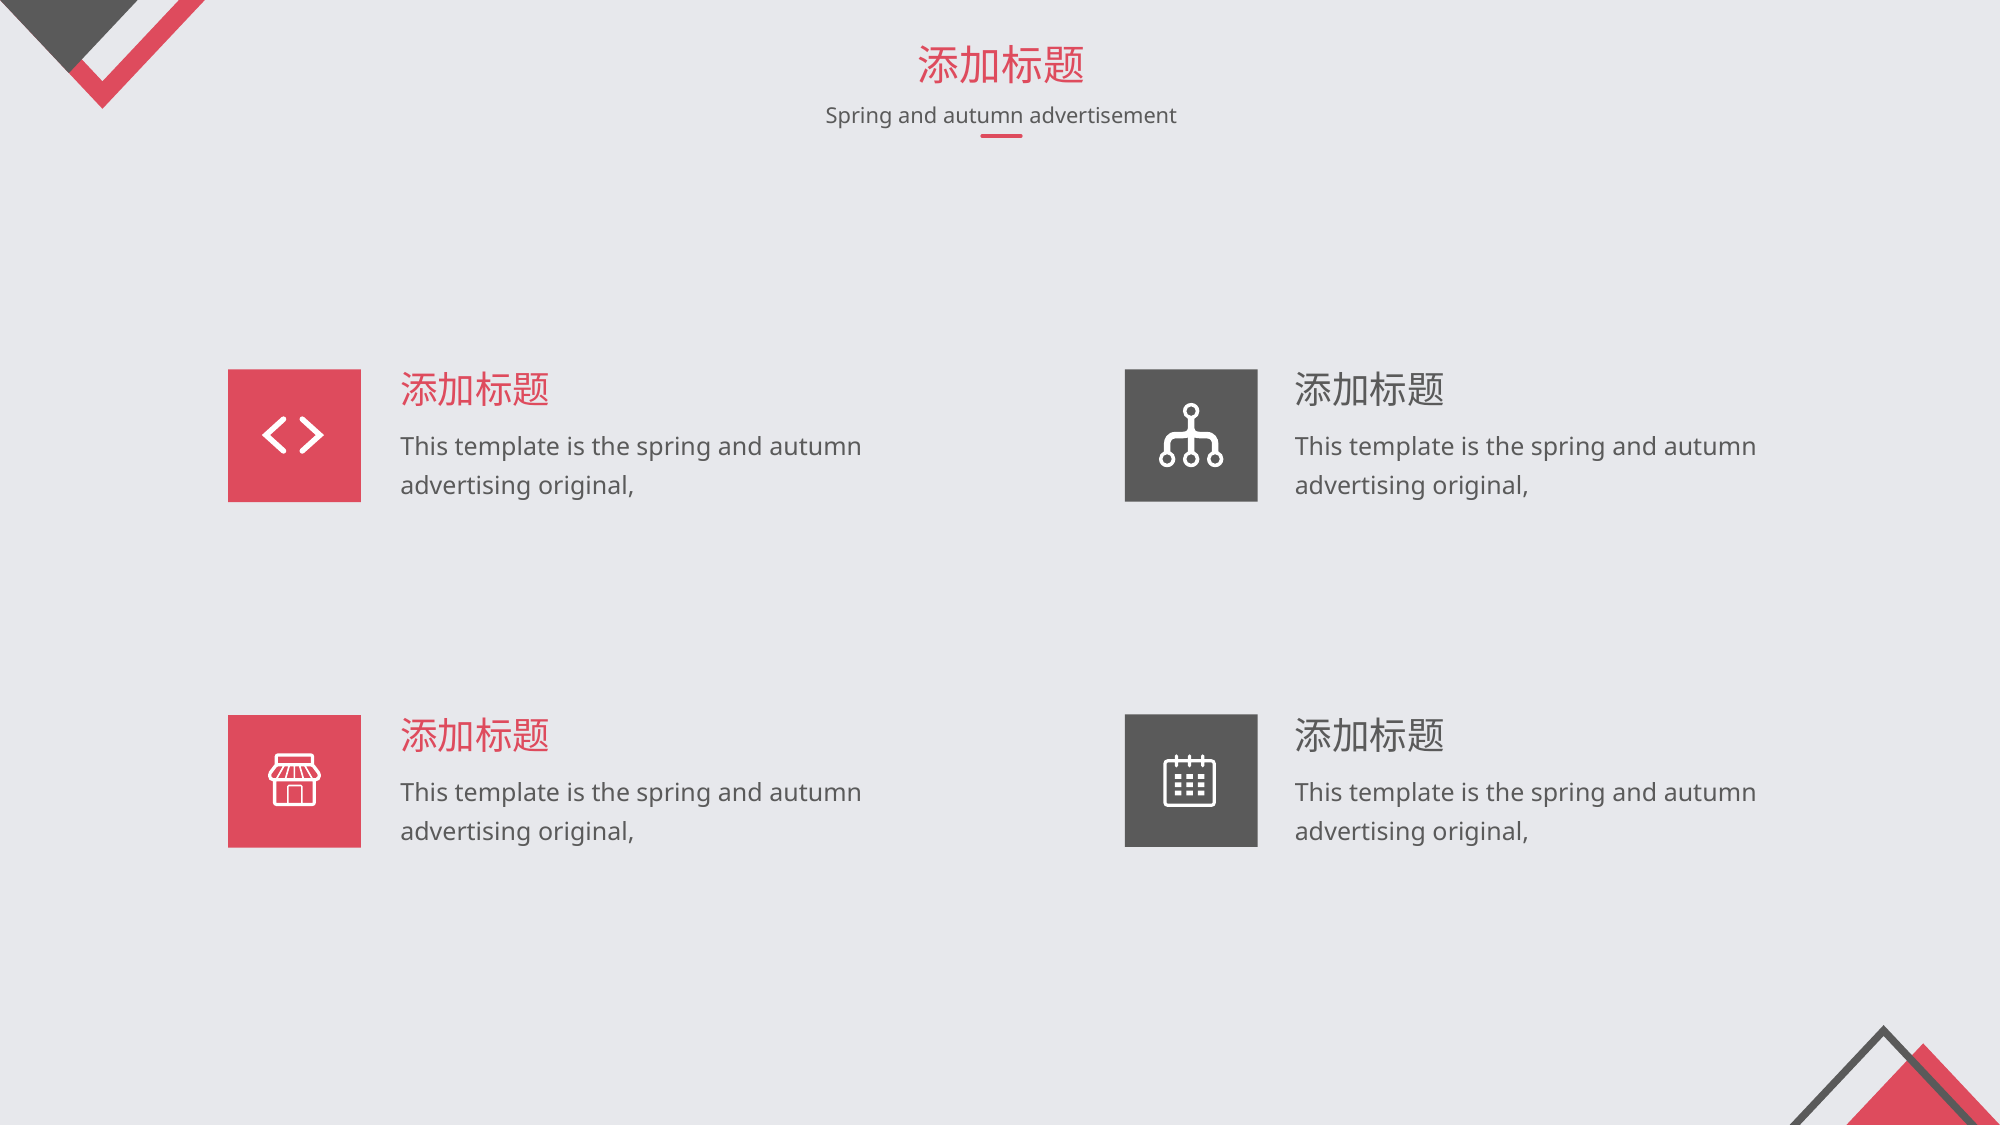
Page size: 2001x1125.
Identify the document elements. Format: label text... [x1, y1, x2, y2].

text_box 添加标题 [903, 31, 1100, 86]
text_box [299, 416, 325, 454]
text_box [268, 753, 321, 807]
text_box This template is the spring and autumn advertising original, [1279, 414, 1815, 507]
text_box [0, 0, 205, 109]
text_box This template is the spring and autumn advertising original, [1279, 760, 1815, 853]
text_box [1124, 714, 1258, 847]
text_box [1789, 1024, 2000, 1125]
text_box [261, 416, 287, 454]
text_box This template is the spring and autumn advertising original, [385, 760, 920, 853]
text_box 添加标题 [1279, 359, 1489, 414]
text_box [228, 369, 361, 503]
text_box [1163, 754, 1216, 808]
text_box 添加标题 [385, 704, 595, 760]
text_box Spring and autumn advertisement [739, 86, 1264, 136]
text_box 添加标题 [1279, 704, 1489, 760]
text_box [228, 715, 361, 848]
text_box [1124, 369, 1258, 502]
text_box 添加标题 [385, 359, 595, 414]
text_box [1158, 402, 1224, 468]
text_box This template is the spring and autumn advertising original, [385, 414, 920, 507]
